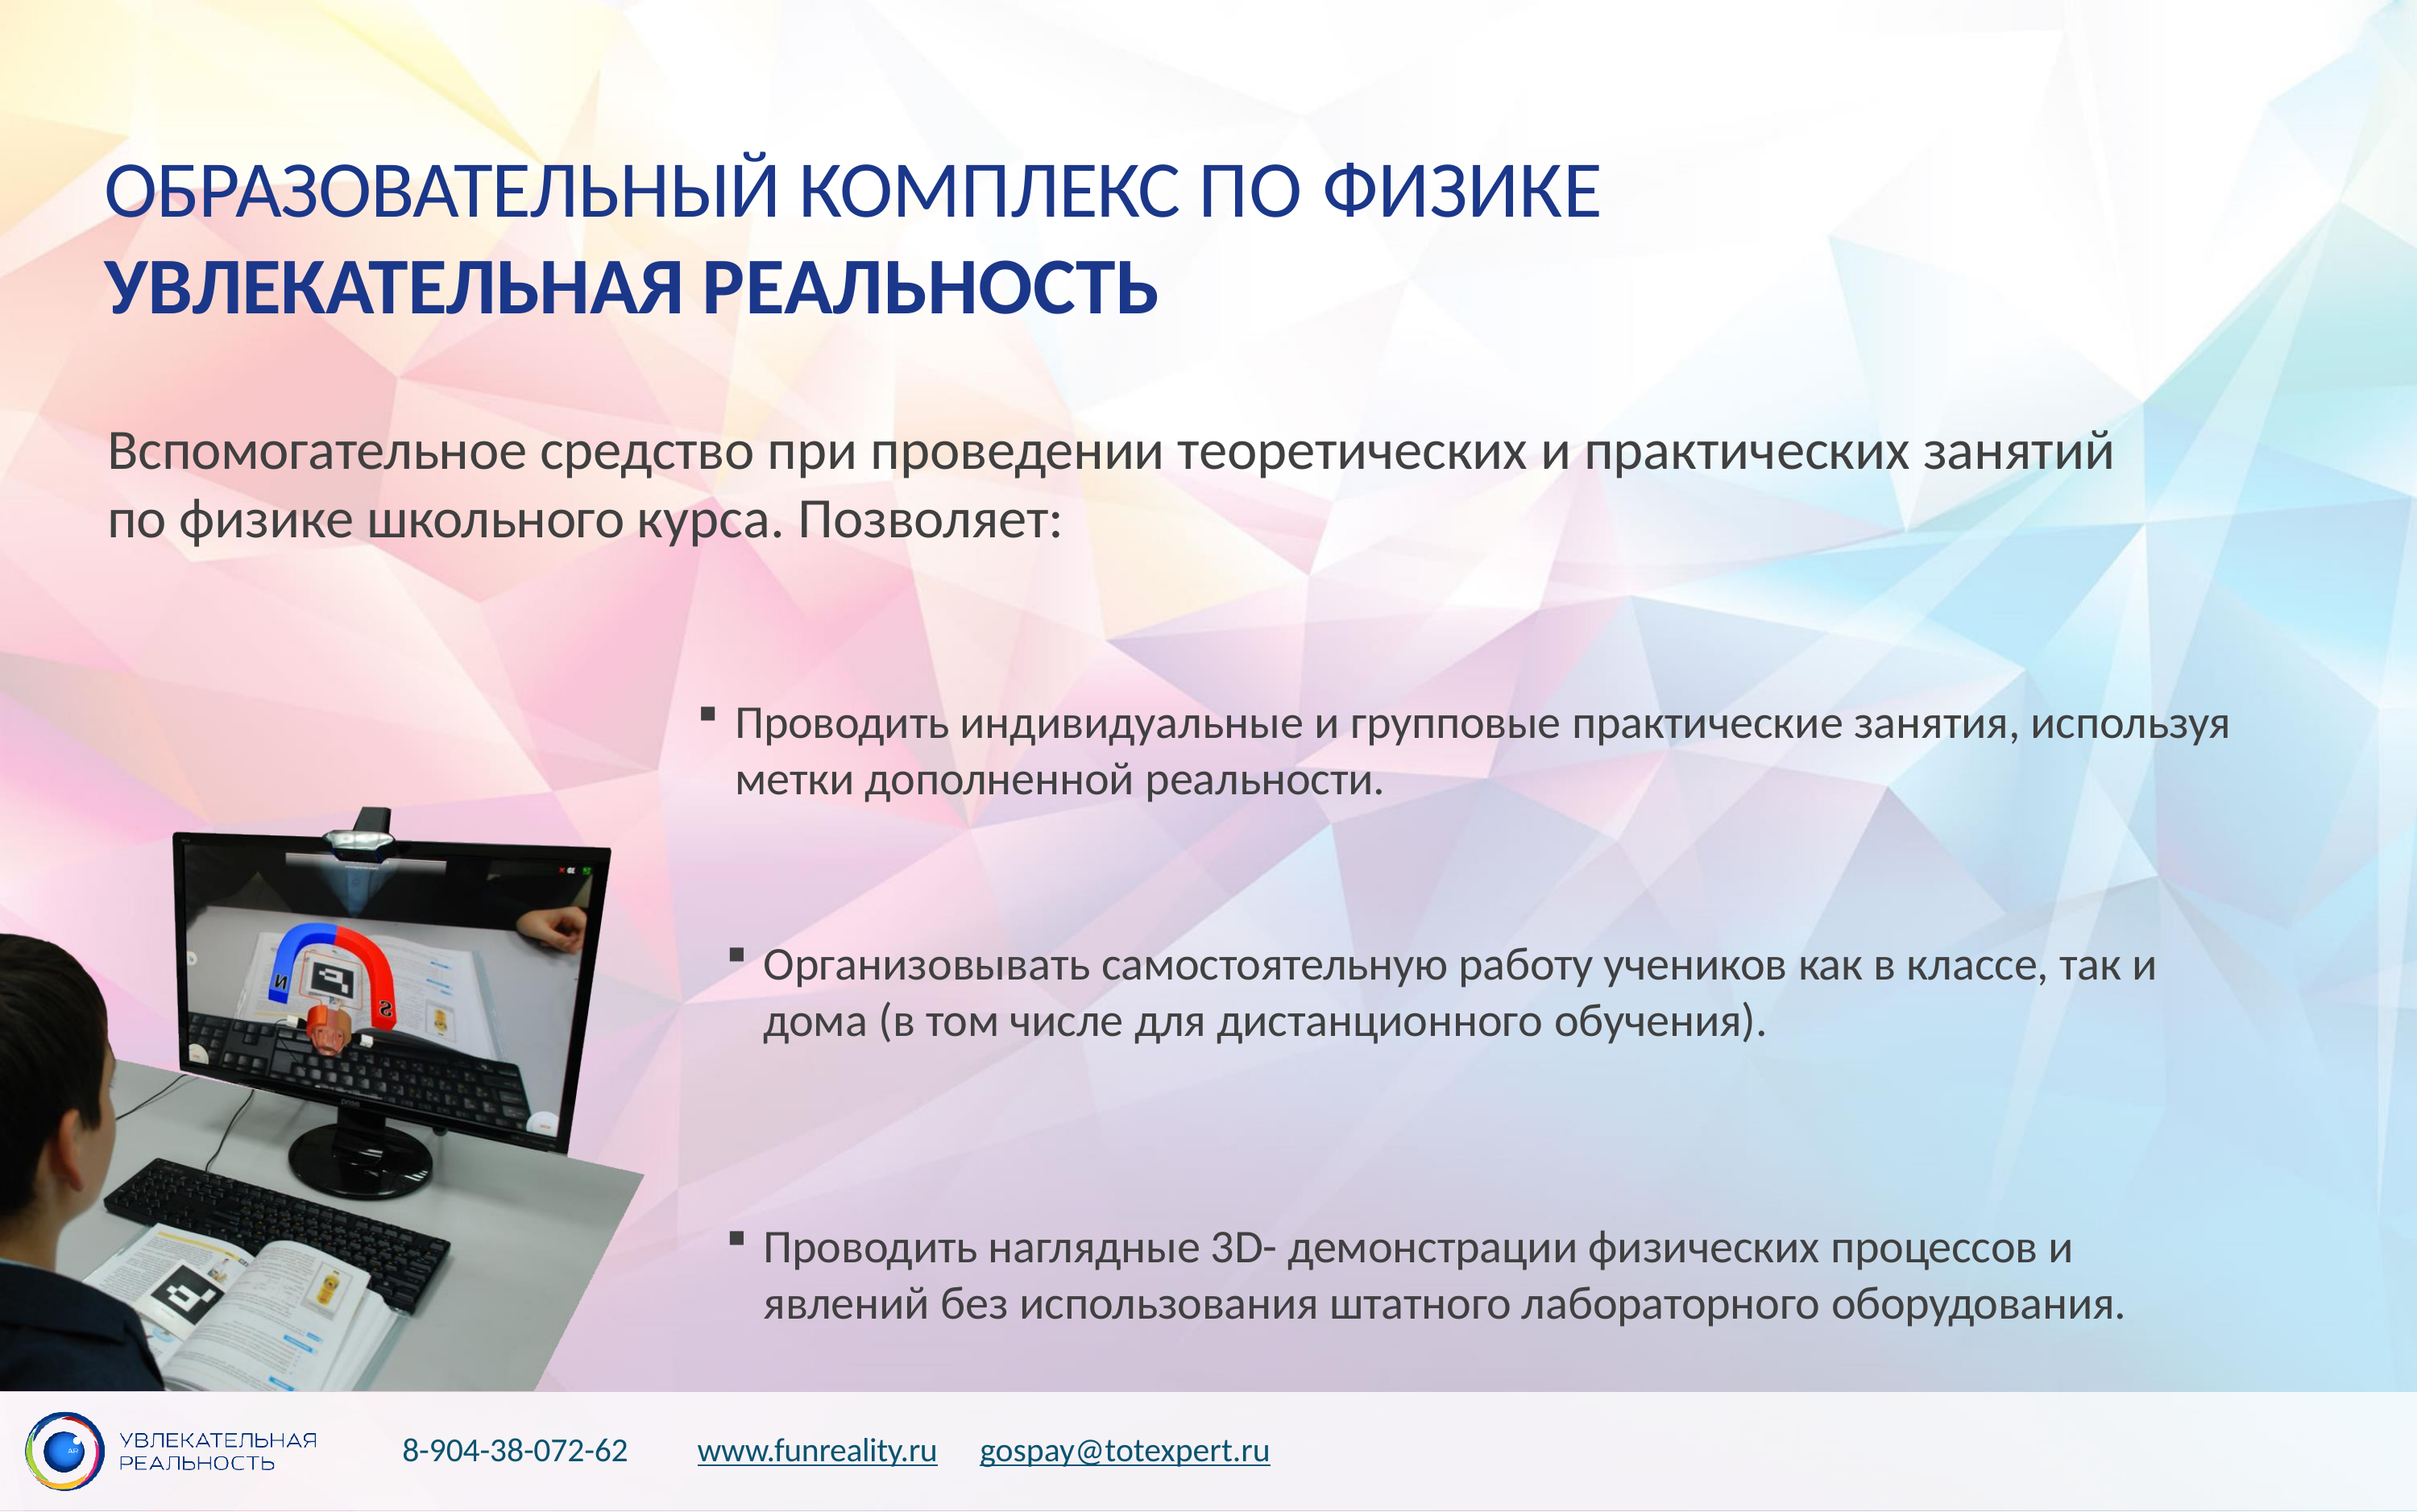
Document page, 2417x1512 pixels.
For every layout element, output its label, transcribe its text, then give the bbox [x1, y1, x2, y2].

title ОБРАЗОВАТЕЛЬНЫЙ КОМПЛЕКС ПО ФИЗИКЕ УВЛЕКАТЕЛЬНАЯ РЕАЛЬНОСТЬ [102, 135, 1622, 390]
list Проводить индивидуальные и групповые практические занятия, используя метки дополненной реальности. Организовывать самостоятельную работу учеников как в классе, так и дома (в том числе для дистанционного обучения). Проводить наглядные 3D- демонстрации физических процессов и явлений без использования штатного лабораторного оборудования. [173, 690, 2245, 1512]
text_box www.funreality.ru [695, 1435, 945, 1469]
text_box 8-904-38-072-62 [400, 1435, 654, 1469]
text_box Вспомогательное средство при проведении теоретических и практических занятий по физике школьного курса. Позволяет: [106, 410, 2130, 549]
footer gospay@totexpert.ru [978, 1435, 1279, 1512]
picture [17, 1404, 173, 1498]
text_box [0, 773, 649, 1391]
picture [0, 0, 2417, 1392]
